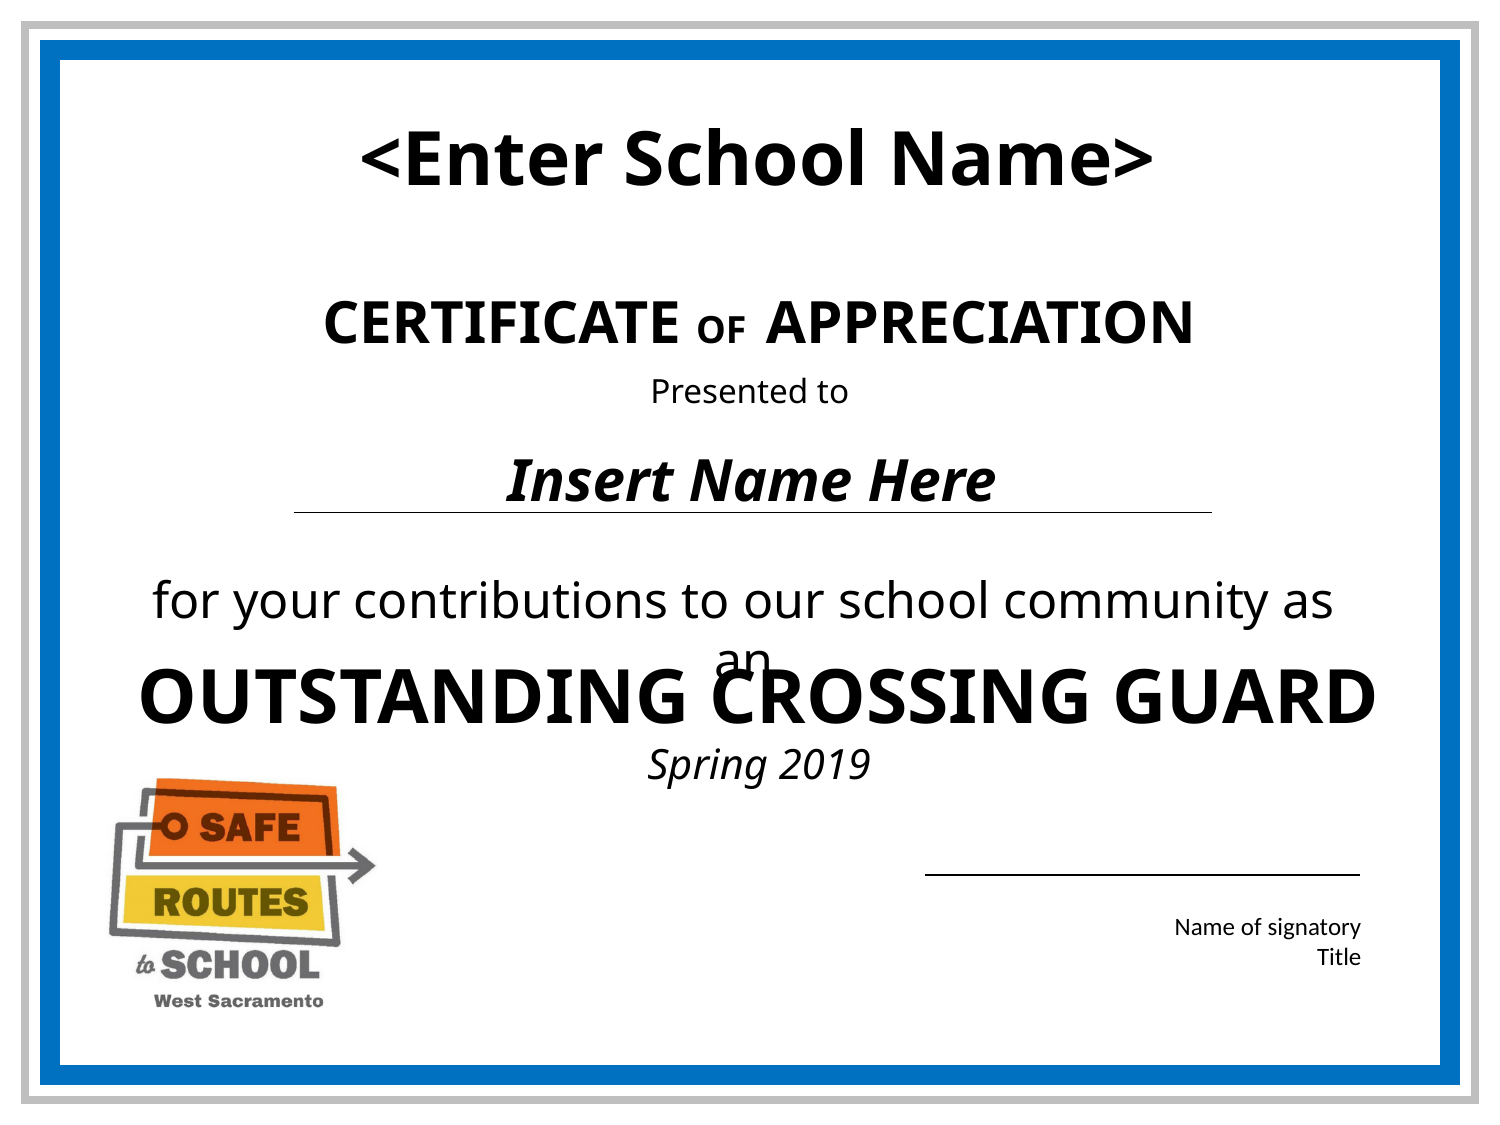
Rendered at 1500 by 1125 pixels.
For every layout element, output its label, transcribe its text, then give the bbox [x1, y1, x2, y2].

text_box CERTIFICATE OF APPRECIATION [87, 262, 1431, 358]
text_box for your contributions to our school community as an [137, 562, 1350, 624]
text_box Insert Name Here [316, 437, 1188, 510]
text_box [49, 49, 1451, 104]
text_box Presented to [188, 364, 1312, 428]
text_box [49, 258, 1451, 642]
picture [105, 771, 379, 1045]
text_box OUTSTANDING CROSSING GUARD Spring 2019 [39, 642, 1479, 795]
text_box <Enter School Name> [38, 104, 1477, 258]
text_box [24, 24, 1476, 1101]
text_box [49, 795, 1451, 1076]
text_box Name of signatory Title [862, 904, 1368, 988]
